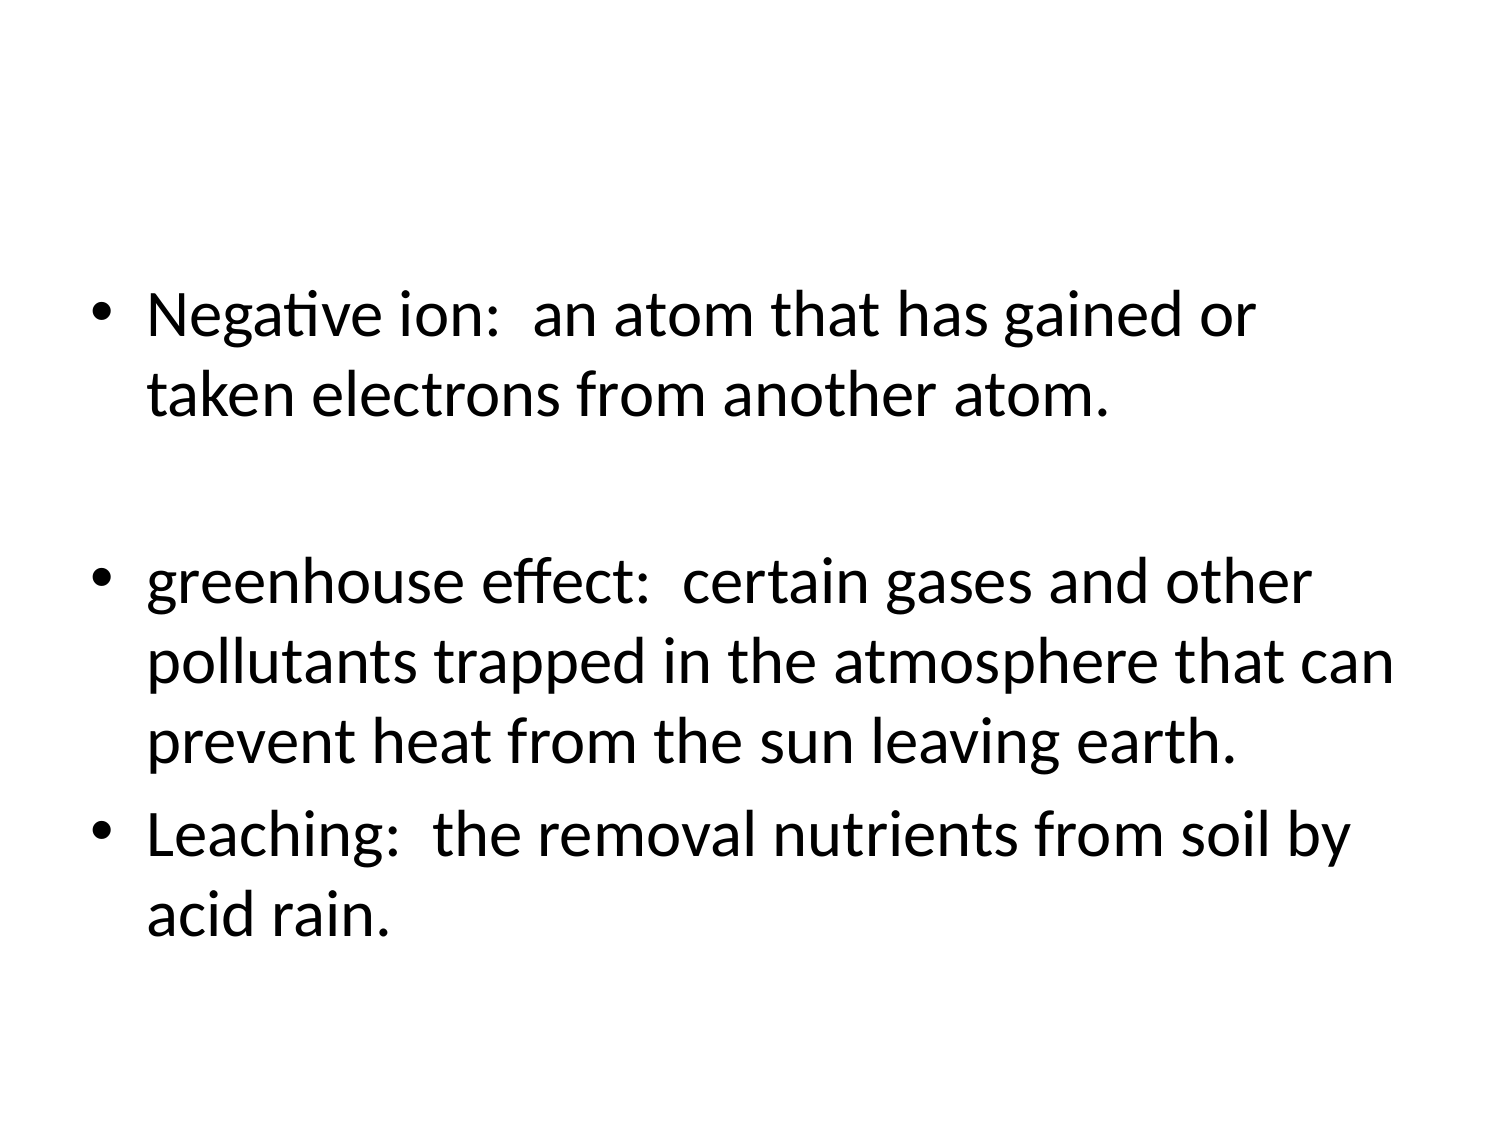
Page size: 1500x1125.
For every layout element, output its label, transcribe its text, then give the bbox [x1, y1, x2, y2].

list Negative ion: an atom that has gained or taken electrons from another atom. greenhouse effect: certain gases and other pollutants trapped in the atmosphere that can prevent heat from the sun leaving earth. Leaching: the removal nutrients from soil by acid rain. [75, 262, 1425, 1005]
